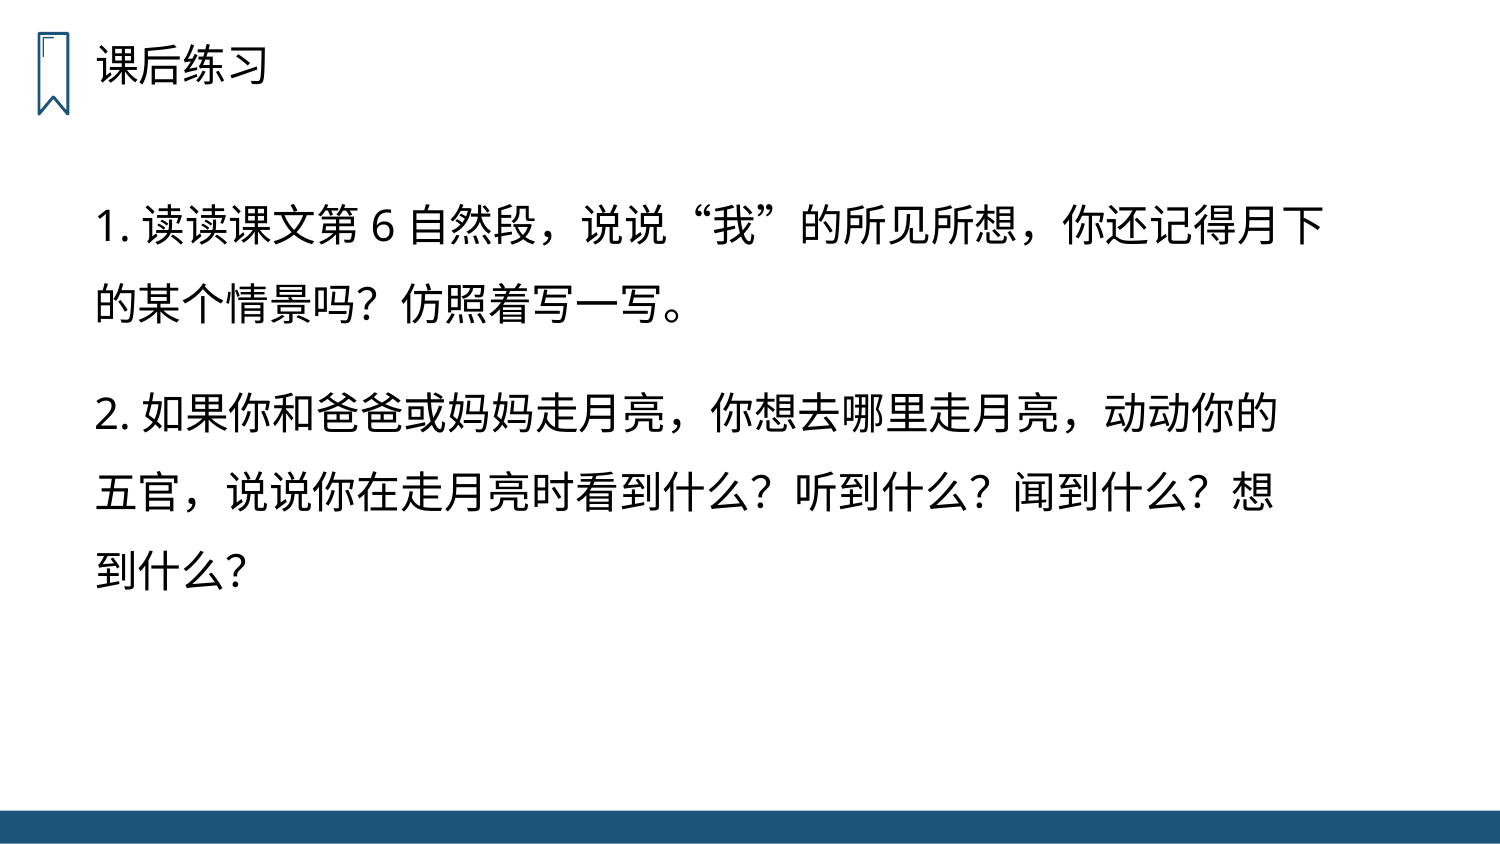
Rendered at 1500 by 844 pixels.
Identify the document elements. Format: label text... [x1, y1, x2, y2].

text_box 2.如果你和爸爸或妈妈走月亮，你想去哪里走月亮，动动你的五官，说说你在走月亮时看到什么？听到什么？闻到什么？想到什么？ [82, 354, 1302, 602]
text_box 课后练习 [83, 32, 282, 96]
text_box 1.读读课文第6自然段，说说“我”的所见所想，你还记得月下的某个情景吗？仿照着写一写。 [82, 165, 1365, 335]
